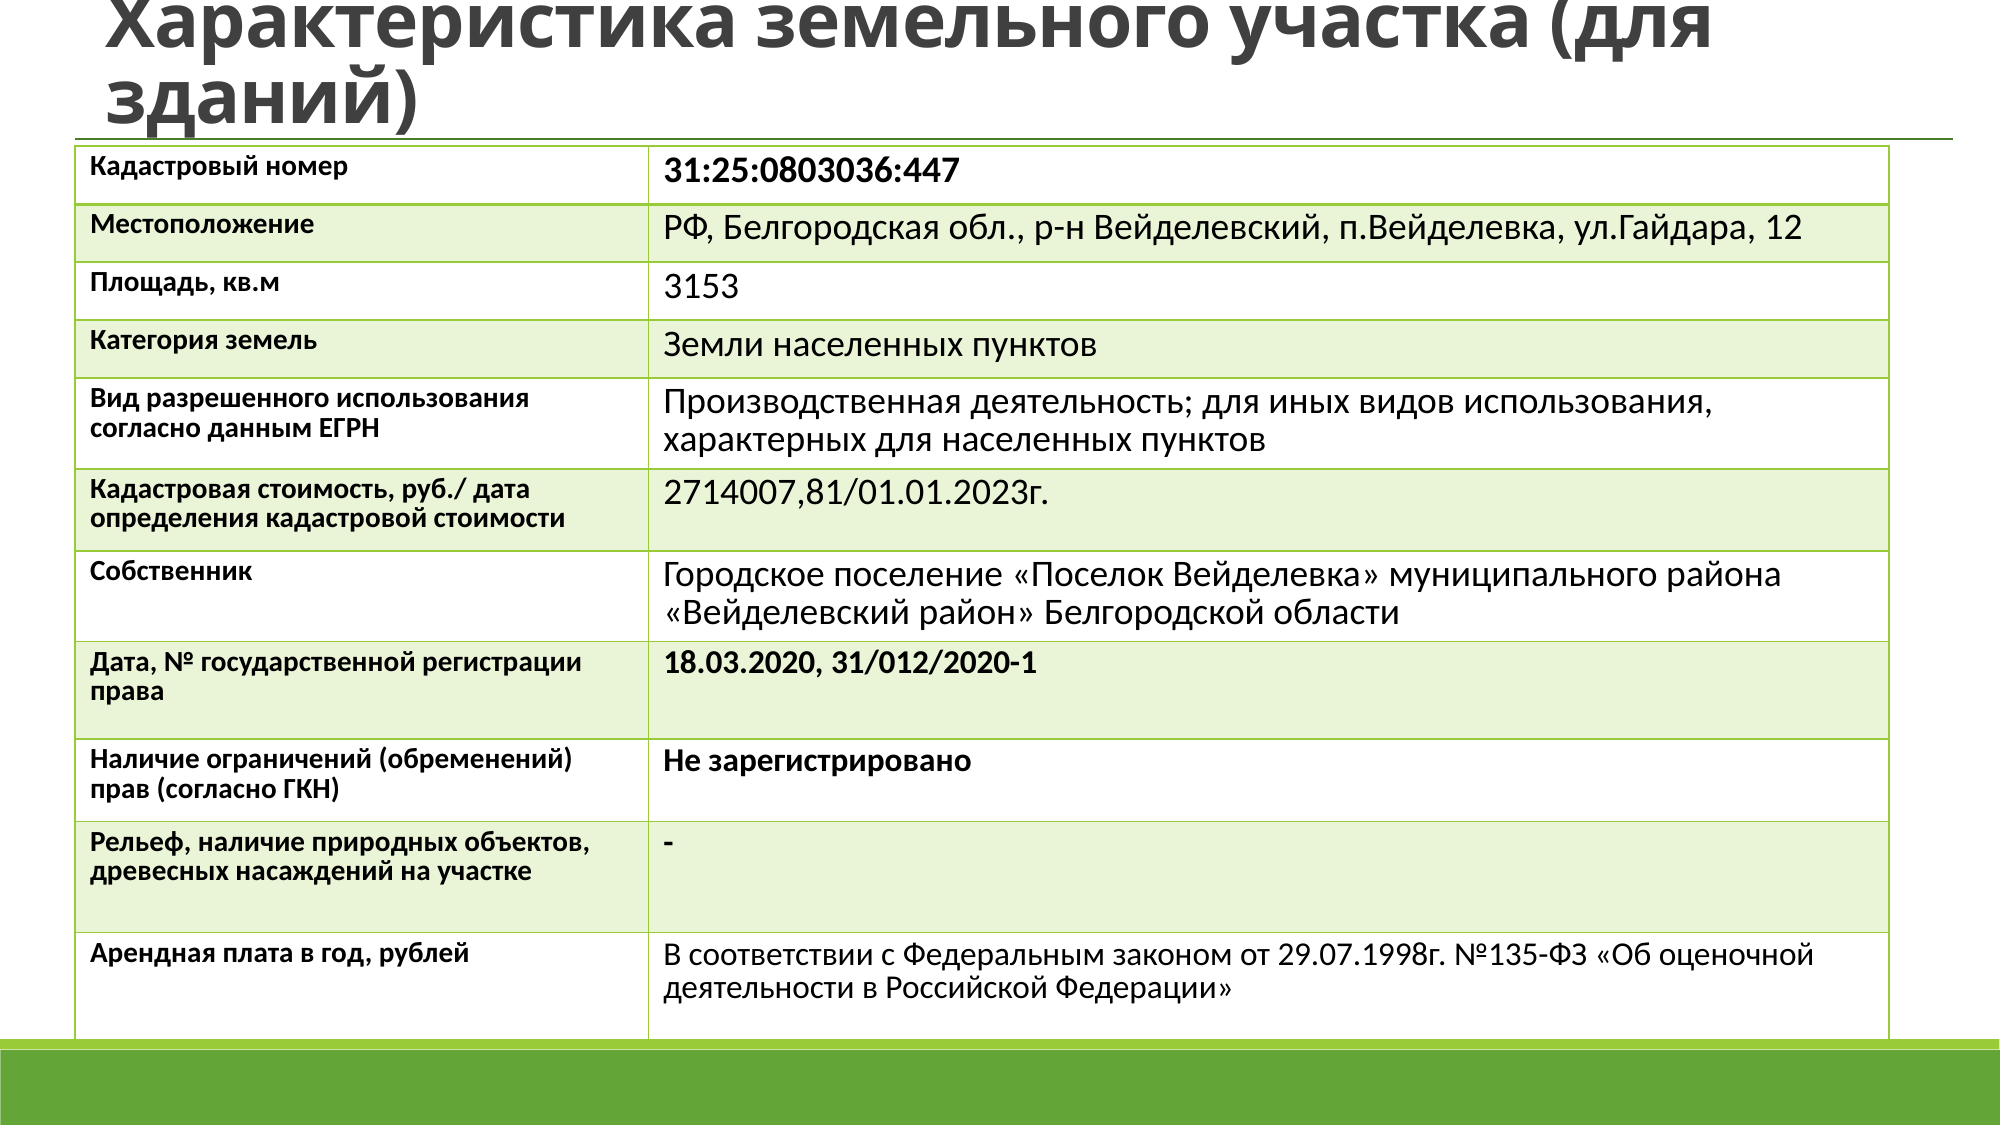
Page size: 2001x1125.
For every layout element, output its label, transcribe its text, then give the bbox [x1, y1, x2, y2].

table_cell Производственная деятельность; для иных видов использования, характерных для населенных пунктов [649, 379, 1888, 468]
table_cell Собственник [76, 552, 648, 641]
table_cell 2714007,81/01.01.2023г. [649, 470, 1888, 550]
title Характеристика земельного участка (для зданий) [90, 42, 1741, 136]
table_cell Вид разрешенного использования согласно данным ЕГРН [76, 379, 648, 468]
table_cell Местоположение [76, 206, 648, 261]
table_header Кадастровый номер [76, 148, 648, 203]
table_cell В соответствии с Федеральным законом от 29.07.1998г. №135-ФЗ «Об оценочной деятельности в Российской Федерации» [649, 933, 1888, 1047]
table_cell - [649, 822, 1888, 932]
table_cell Не зарегистрировано [649, 740, 1888, 821]
table_cell Дата, № государственной регистрации права [76, 642, 648, 738]
table_cell 18.03.2020, 31/012/2020-1 [649, 642, 1888, 738]
table_cell Земли населенных пунктов [649, 321, 1888, 377]
table_cell Категория земель [76, 321, 648, 377]
table_cell Рельеф, наличие природных объектов, древесных насаждений на участке [76, 822, 648, 932]
table_cell Наличие ограничений (обременений) прав (согласно ГКН) [76, 740, 648, 821]
table_cell Кадастровая стоимость, руб./ дата определения кадастровой стоимости [76, 470, 648, 550]
table_cell Арендная плата в год, рублей [76, 933, 648, 1047]
table_cell 3153 [649, 263, 1888, 319]
table_header 31:25:0803036:447 [649, 150, 1888, 203]
table_cell Городское поселение «Поселок Вейделевка» муниципального района «Вейделевский район» Белгородской области [649, 552, 1888, 641]
table_cell Площадь, кв.м [76, 263, 648, 319]
table_cell РФ, Белгородская обл., р-н Вейделевский, п.Вейделевка, ул.Гайдара, 12 [649, 206, 1888, 261]
